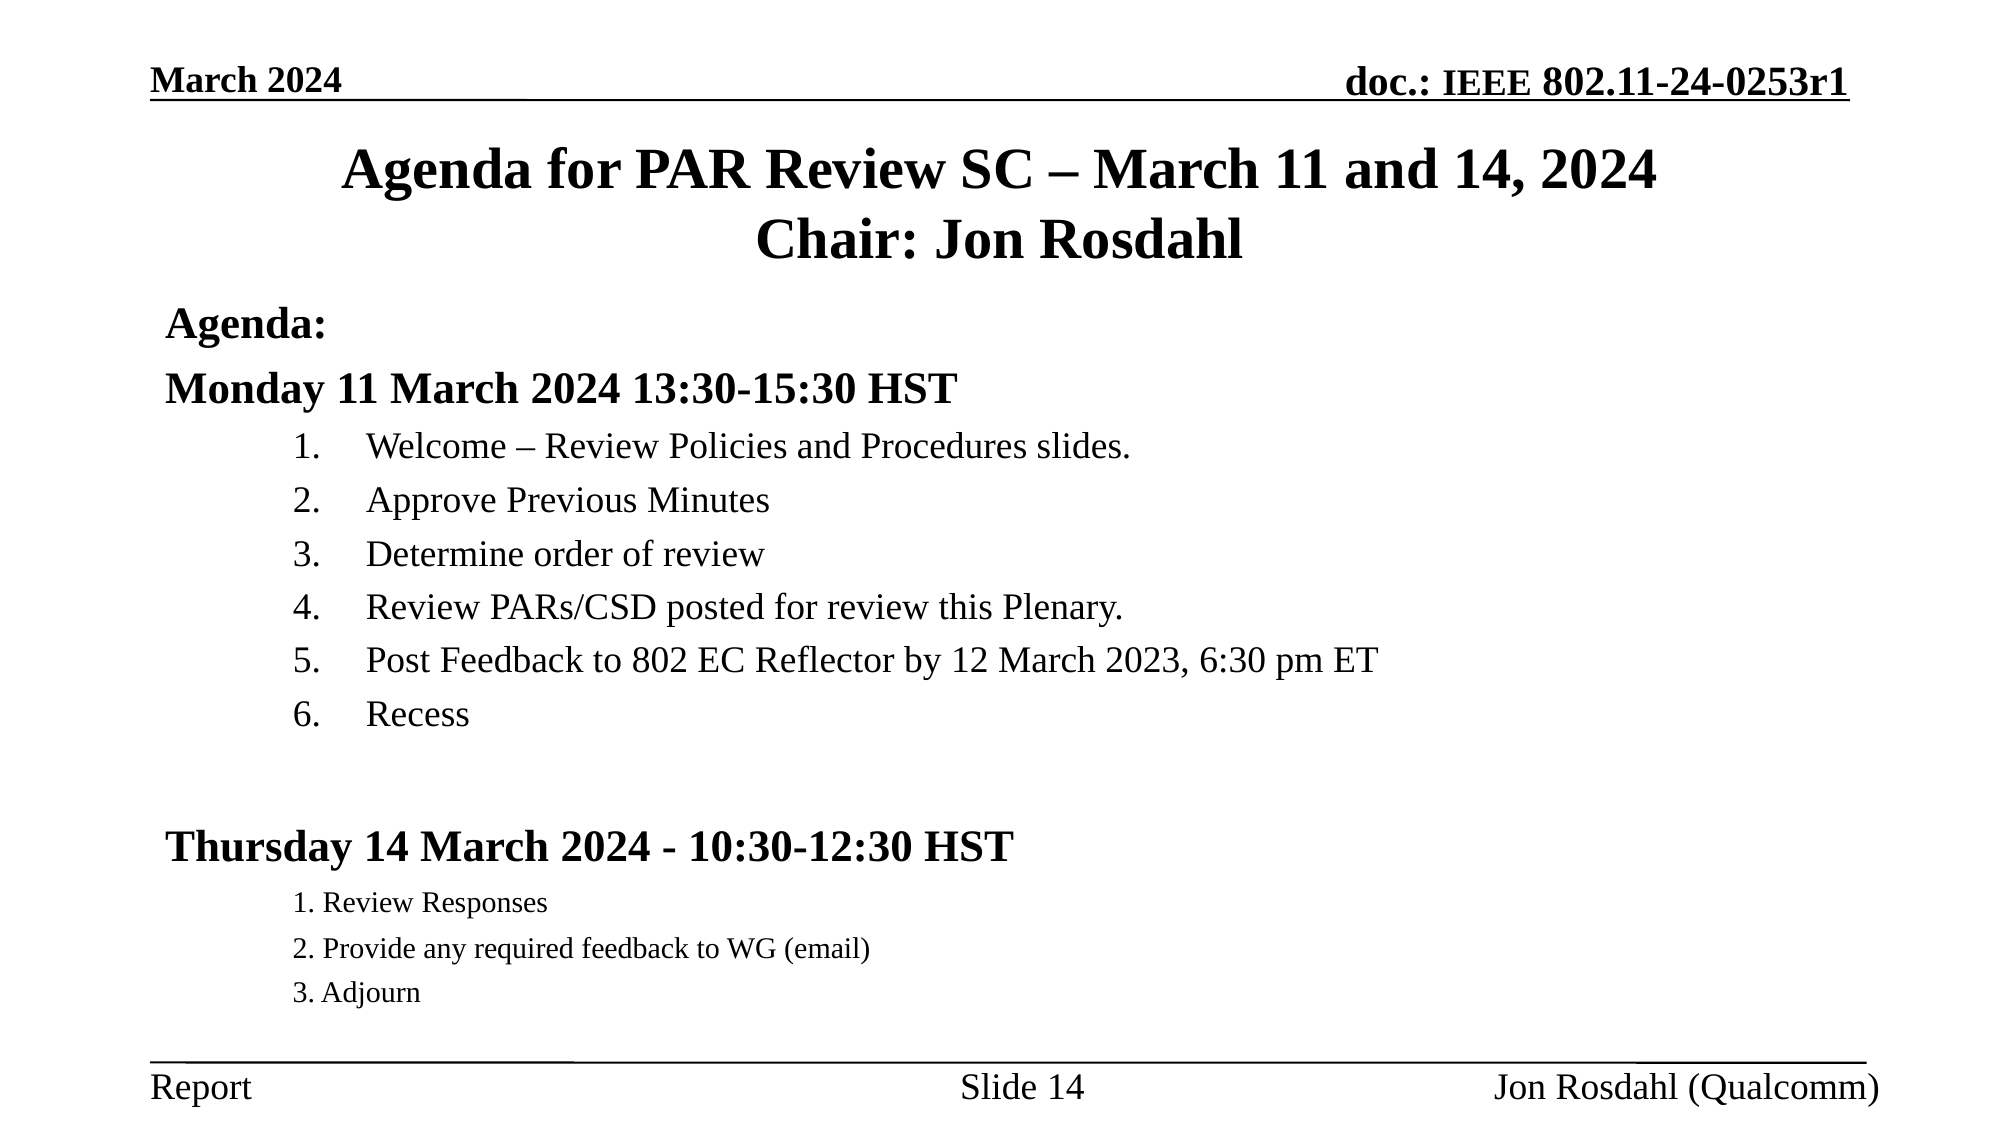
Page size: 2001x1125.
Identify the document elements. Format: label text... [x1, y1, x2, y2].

title Agenda for PAR Review SC – March 11 and 14, 2024 Chair: Jon Rosdahl [149, 112, 1850, 285]
list Agenda: Monday 11 March 2024 13:30-15:30 HST Welcome – Review Policies and Procedures slides. Approve Previous Minutes Determine order of review Review PARs/CSD posted for review this Plenary. Post Feedback to 802 EC Reflector by 12 March 2023, 6:30 pm ET Recess Thursday 14 March 2024 - 10:30-12:30 HST 1. Review Responses 2. Provide any required feedback to WG (email) 3. Adjourn [149, 285, 1850, 1024]
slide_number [149, 49, 431, 100]
footer Jon Rosdahl (Qualcomm) [1436, 1061, 1881, 1108]
slide_number Slide 14 [950, 1061, 1095, 1125]
text_box Draft Agenda: [373, 210, 835, 286]
